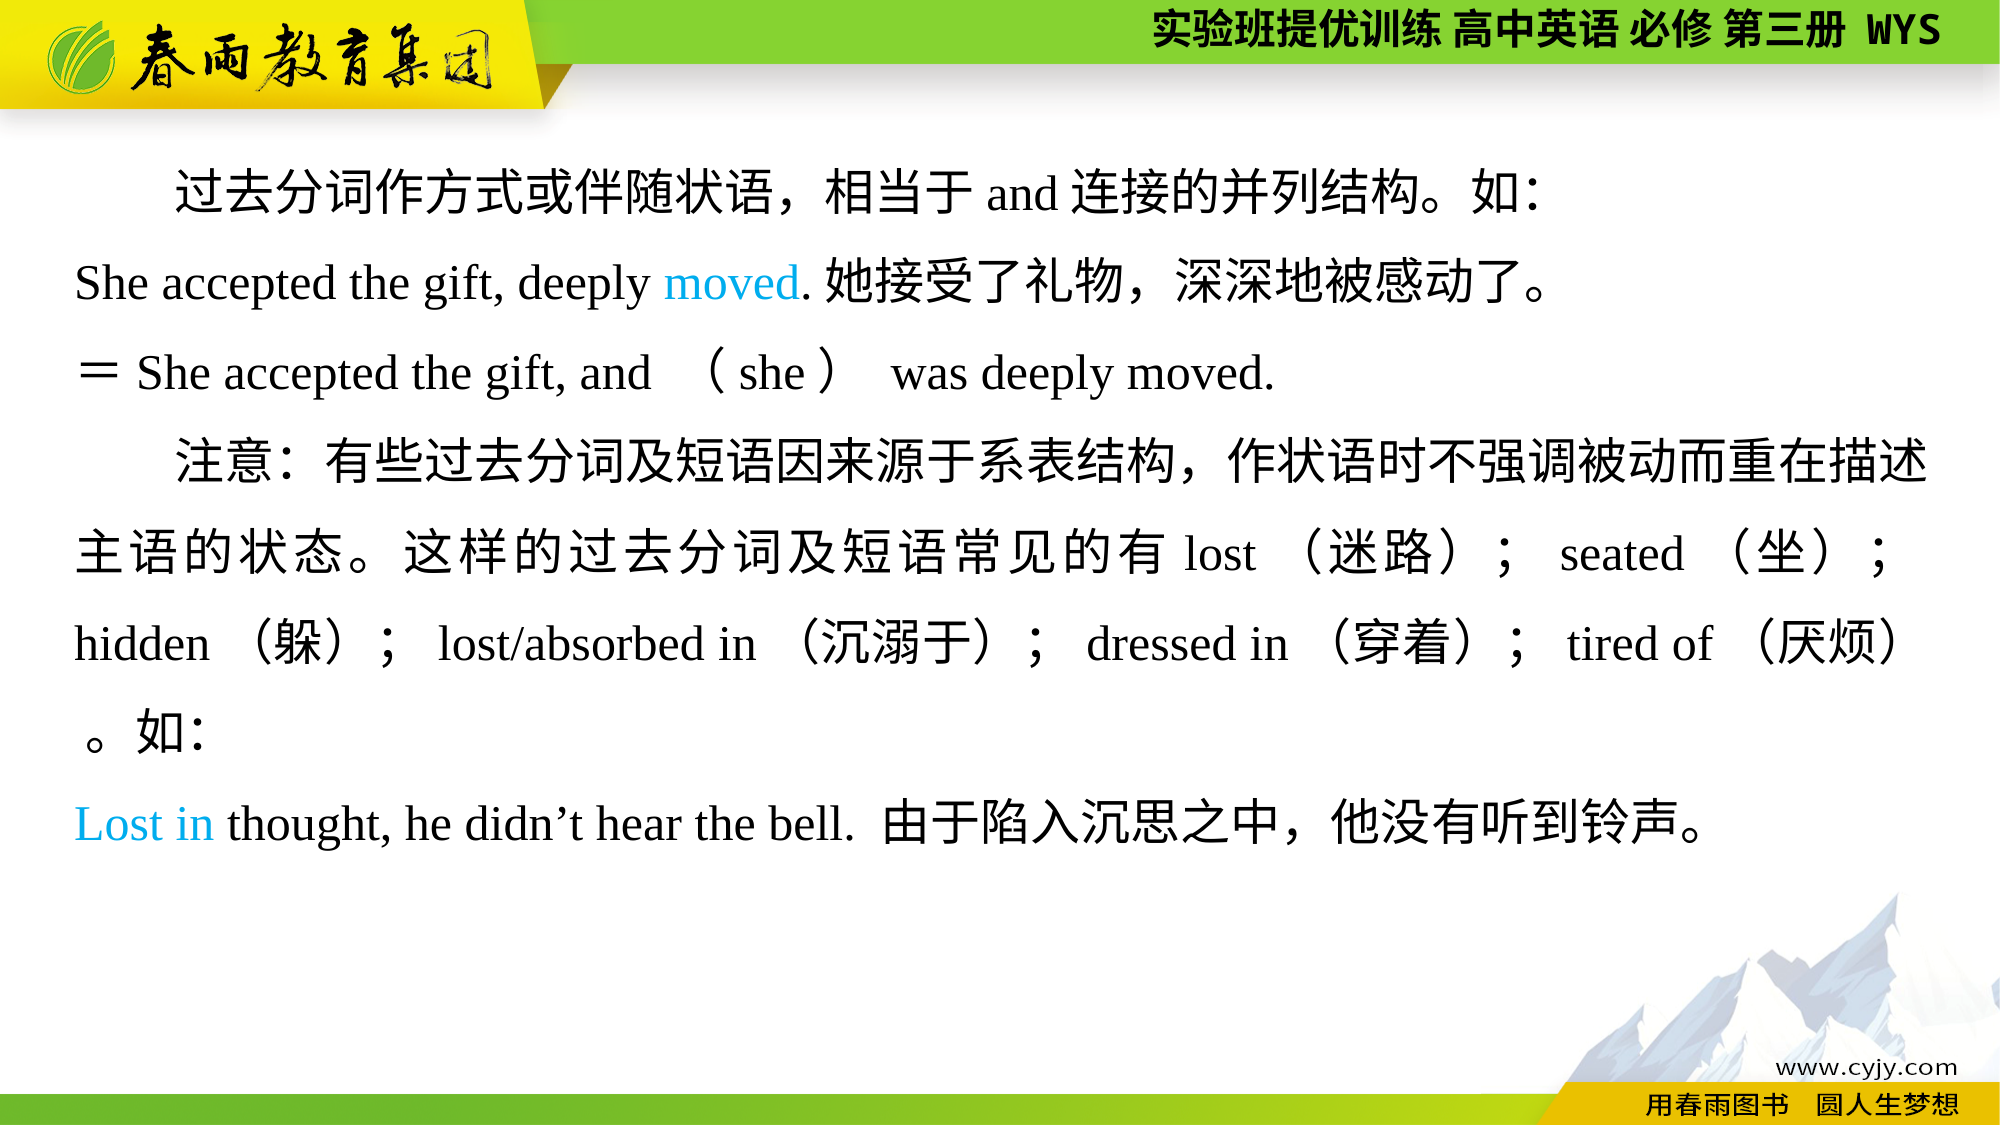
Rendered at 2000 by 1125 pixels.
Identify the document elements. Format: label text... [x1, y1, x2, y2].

picture [0, 0, 2000, 1125]
list 过去分词作方式或伴随状语，相当于and连接的并列结构。如： She accepted the gift, deeply moved.她接受了礼物，深深地被感动了。 ＝She accepted the gift, and （she） was deeply moved. 注意：有些过去分词及短语因来源于系表结构，作状语时不强调被动而重在描述主语的状态。这样的过去分词及短语常见的有lost（迷路）；seated（坐）；hidden（躲）；lost/absorbed in（沉溺于）；dressed in（穿着）；tired of（厌烦） 。如： Lost in thought, he didn’t hear the bell. 由于陷入沉思之中，他没有听到铃声。 [59, 122, 1944, 774]
